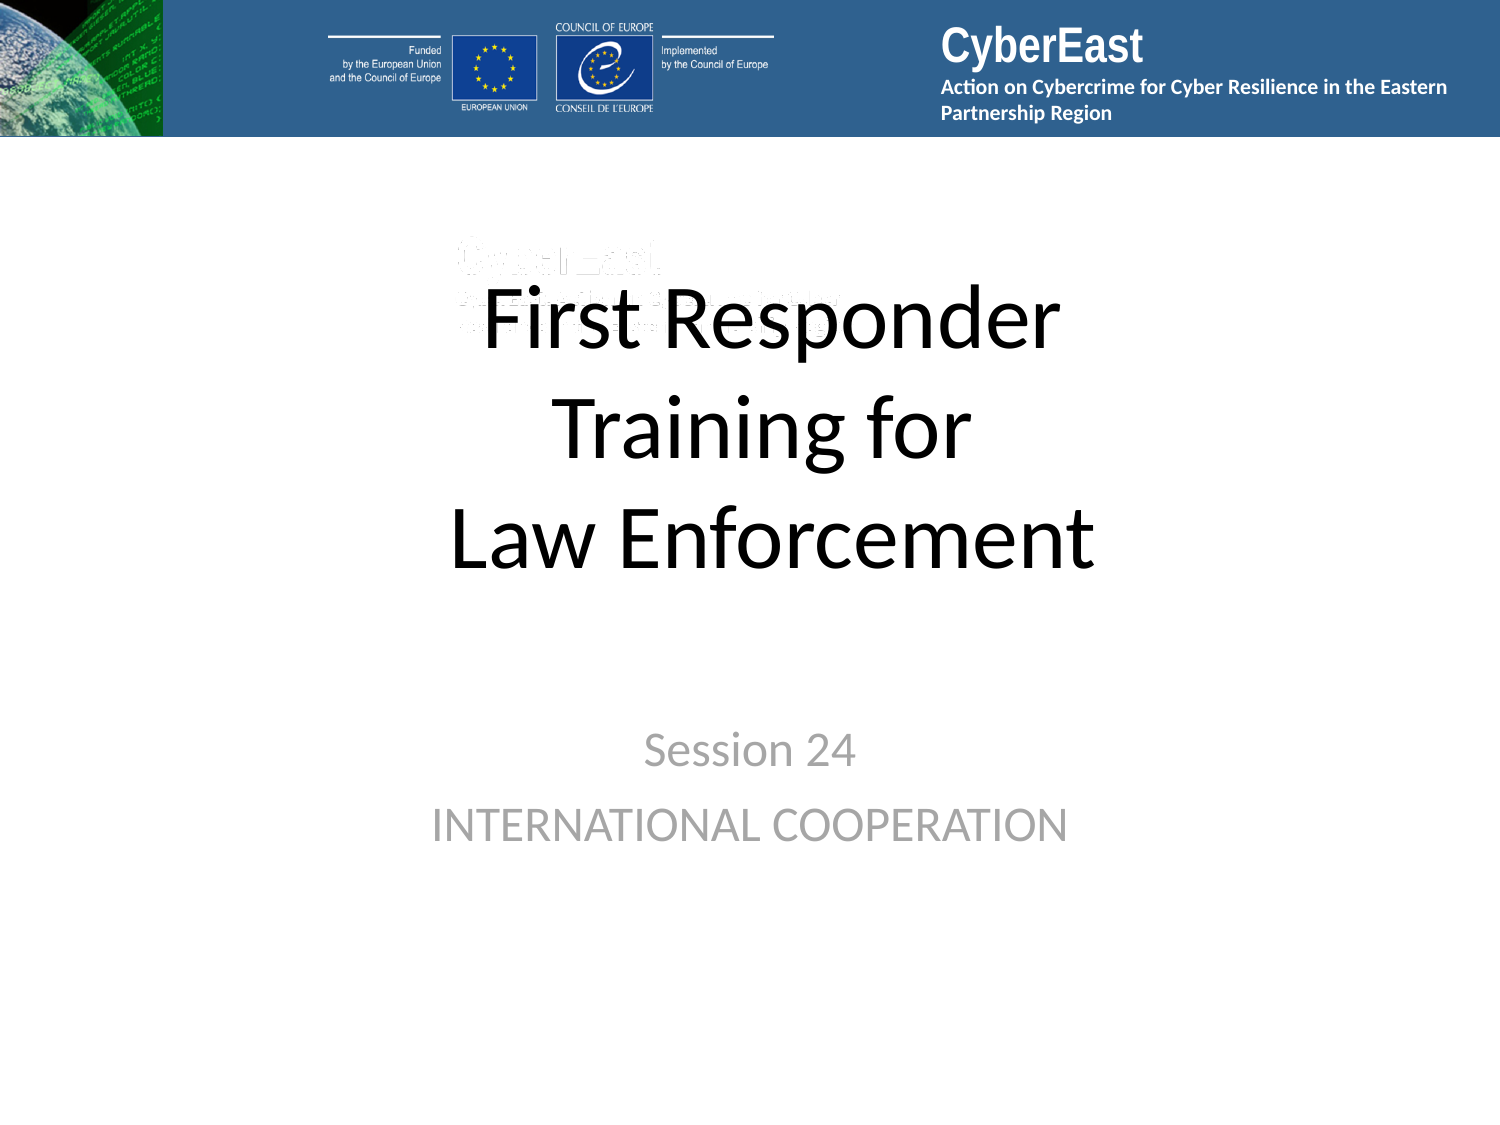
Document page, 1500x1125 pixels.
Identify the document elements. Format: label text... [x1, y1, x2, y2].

title [280, 358, 1237, 663]
subtitle Session 24 INTERNATIONAL COOPERATION [356, 715, 1144, 932]
text_box First Responder Training for Law Enforcement [398, 249, 1149, 595]
picture [0, 0, 1500, 1125]
